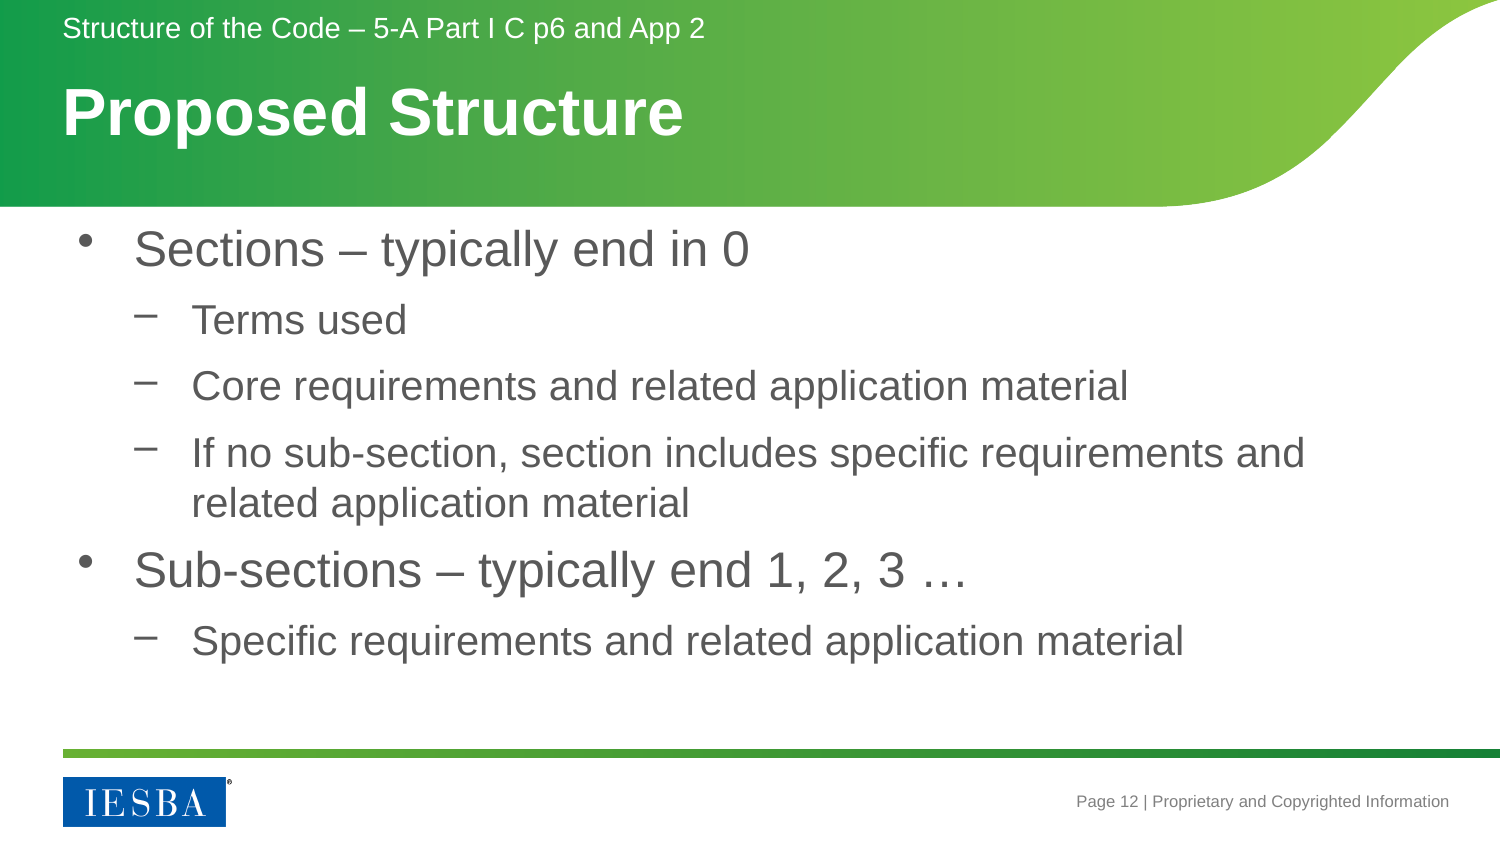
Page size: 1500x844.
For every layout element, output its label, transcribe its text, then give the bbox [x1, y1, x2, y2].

title Proposed Structure [62, 75, 1325, 142]
picture [0, 0, 1500, 207]
picture [63, 777, 232, 827]
list Sections – typically end in 0 Terms used Core requirements and related application material If no sub-section, section includes specific requirements and related application material Sub-sections – typically end 1, 2, 3 … Specific requirements and related application material [62, 209, 1450, 747]
subtitle Structure of the Code – 5-A Part I C p6 and App 2 [62, 9, 763, 47]
